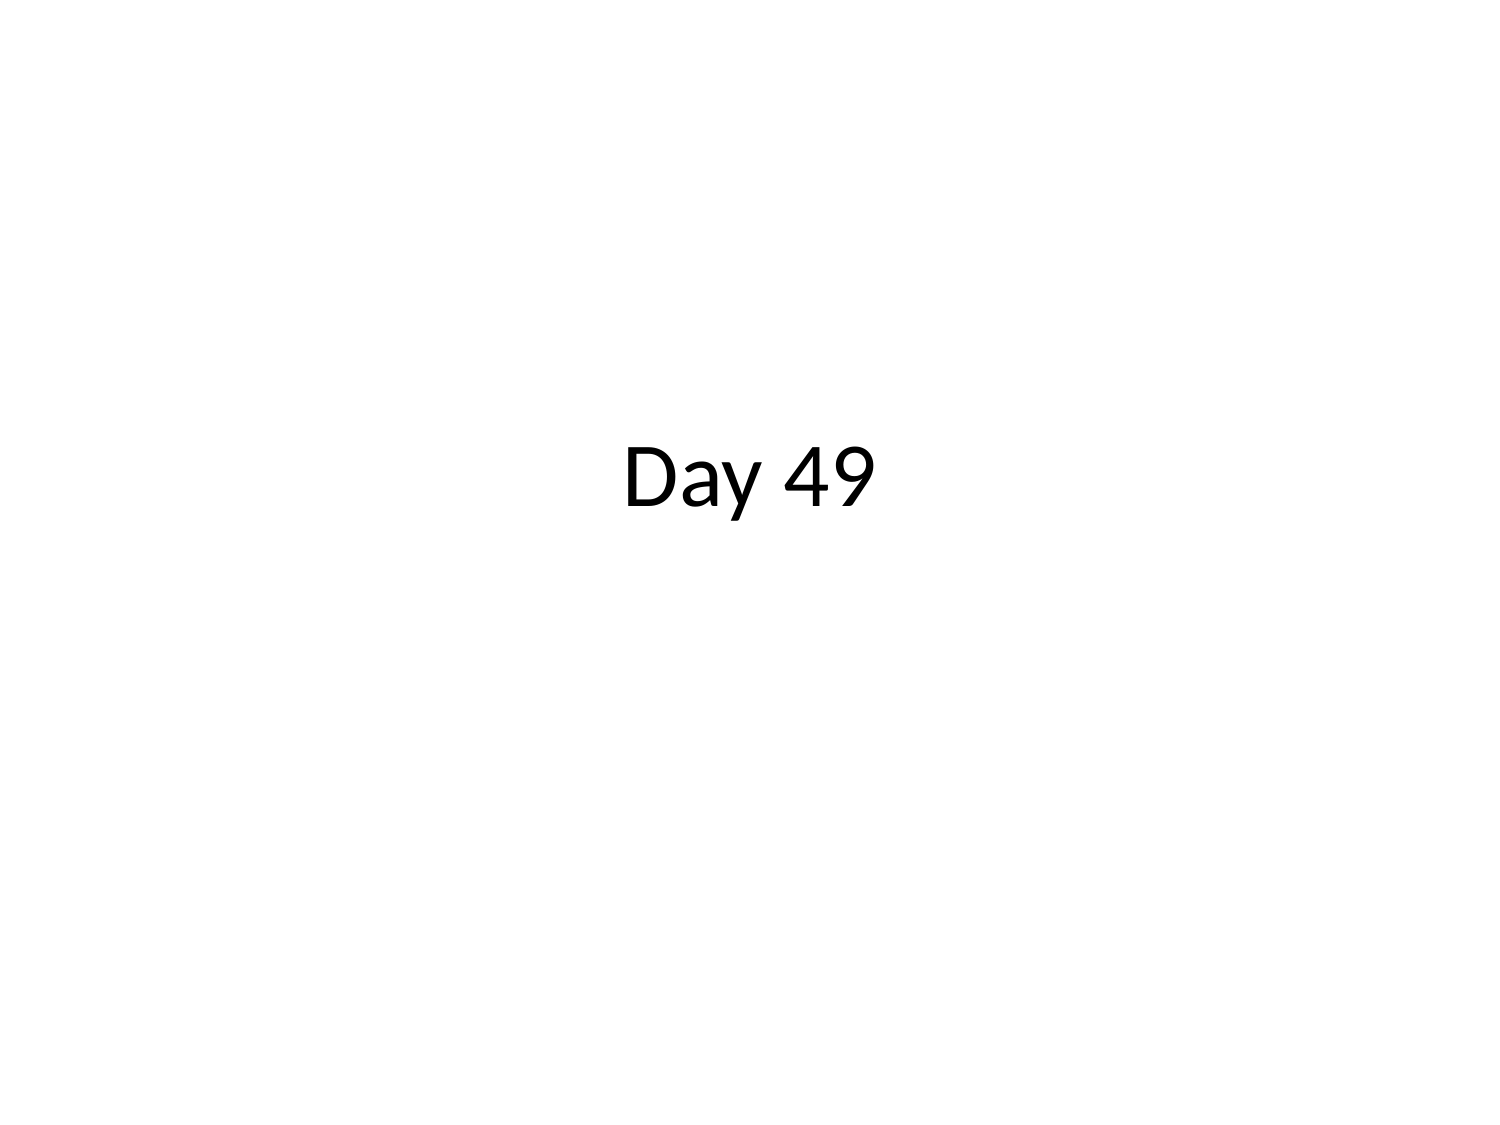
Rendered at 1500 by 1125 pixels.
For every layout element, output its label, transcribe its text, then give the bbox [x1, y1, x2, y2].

title Day 49 [112, 349, 1388, 591]
